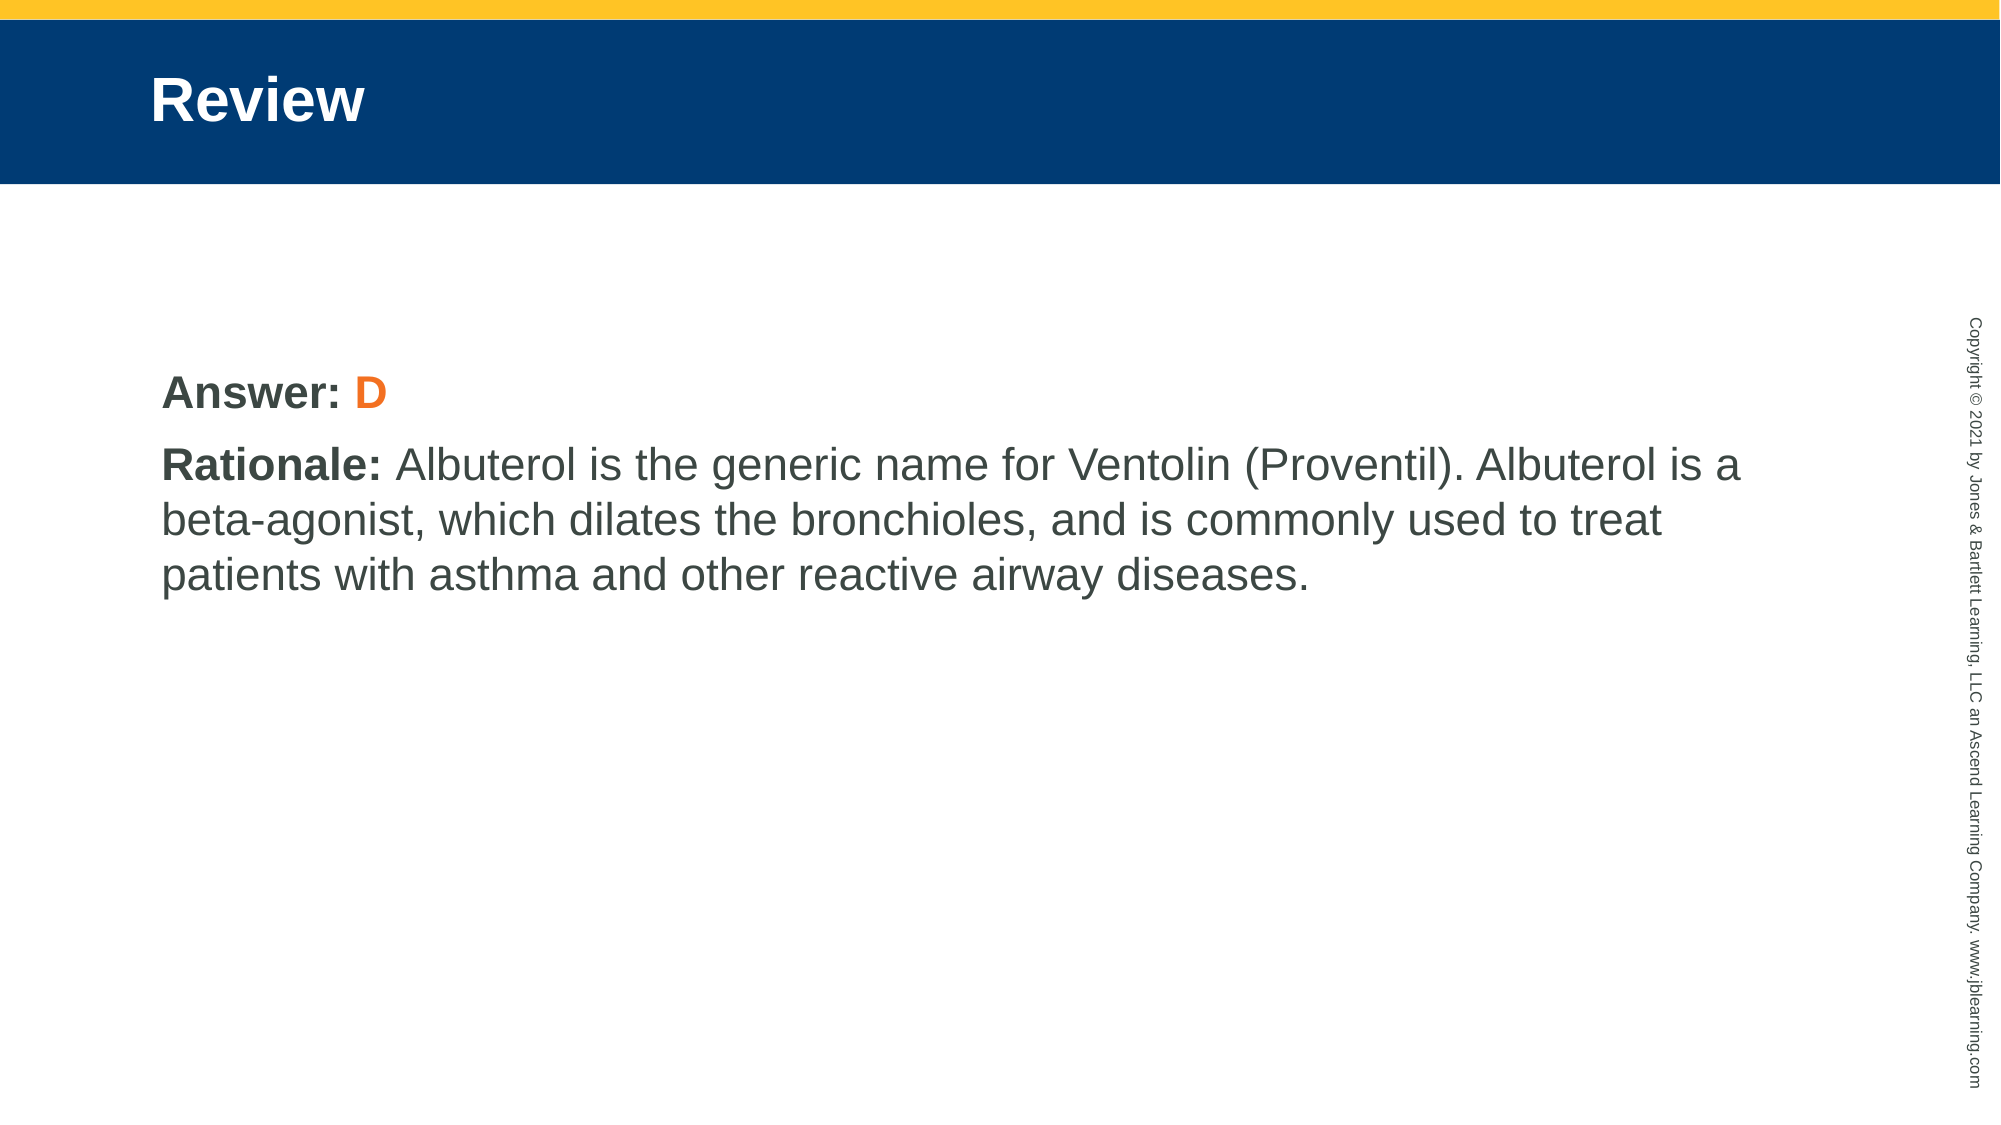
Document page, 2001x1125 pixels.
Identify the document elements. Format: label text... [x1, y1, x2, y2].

title Review [0, 19, 2000, 185]
list Answer: D Rationale: Albuterol is the generic name for Ventolin (Proventil). Albuterol is a beta-agonist, which dilates the bronchioles, and is commonly used to treat patients with asthma and other reactive airway diseases. [146, 361, 1859, 1016]
